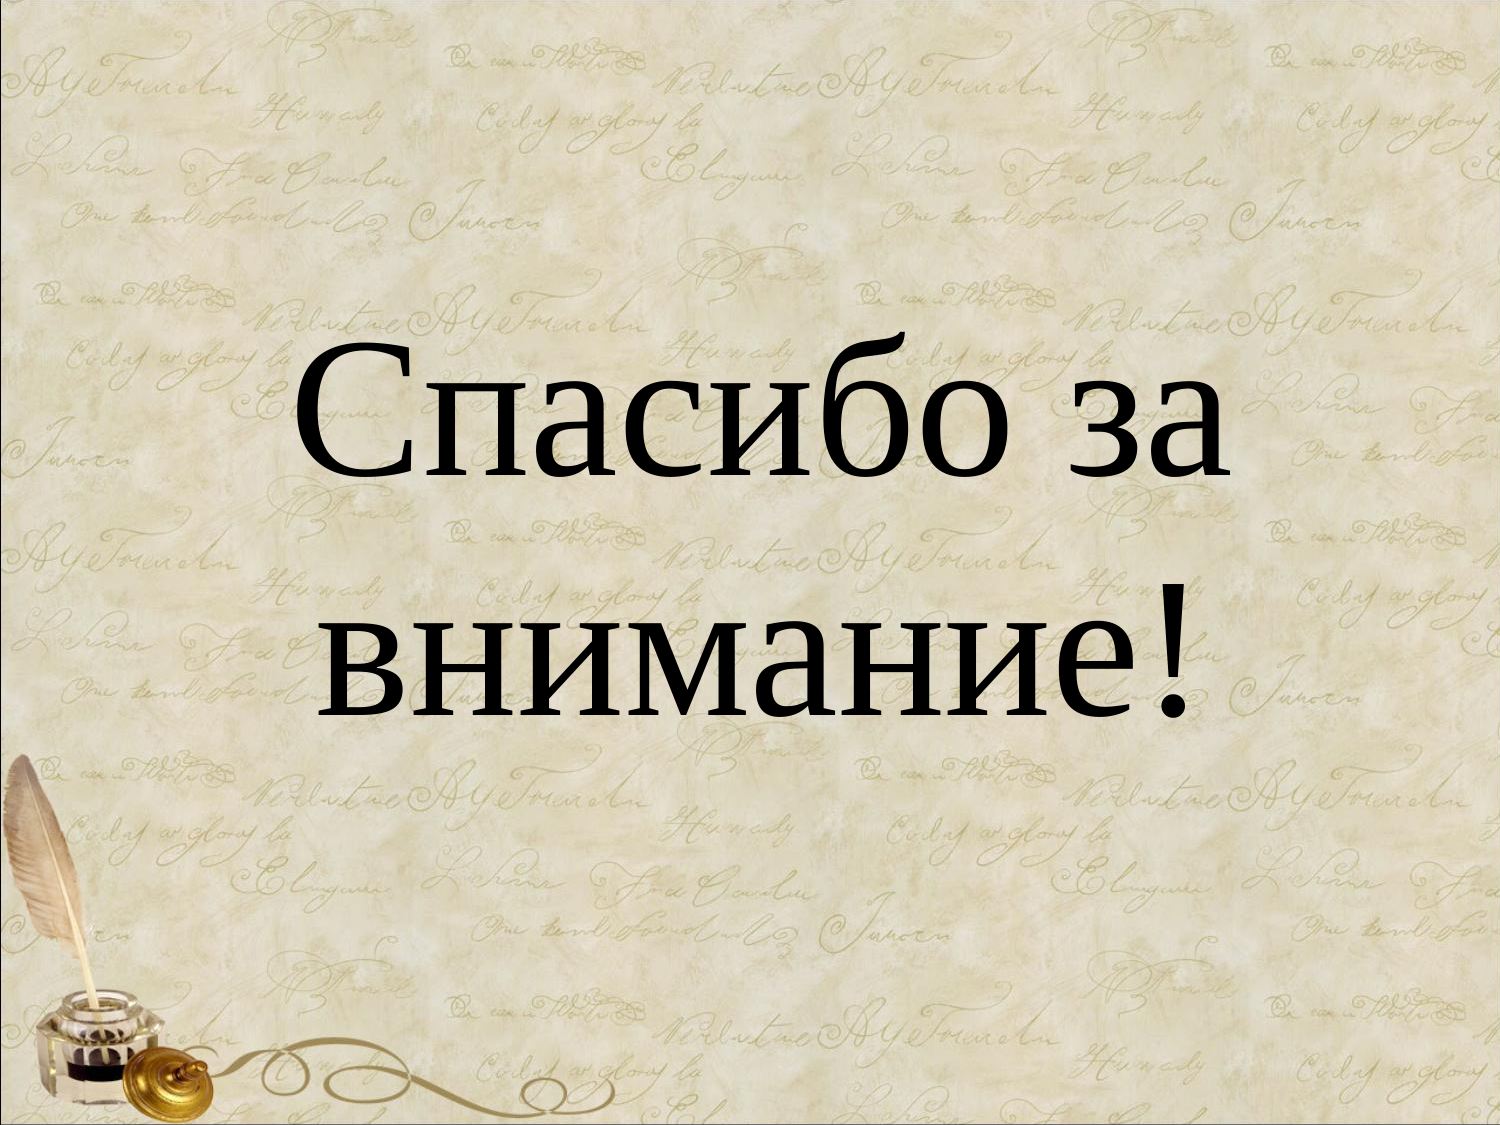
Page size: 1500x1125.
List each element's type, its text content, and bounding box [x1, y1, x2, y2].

title Спасибо за внимание! [112, 273, 1412, 758]
picture [0, 0, 1500, 1125]
